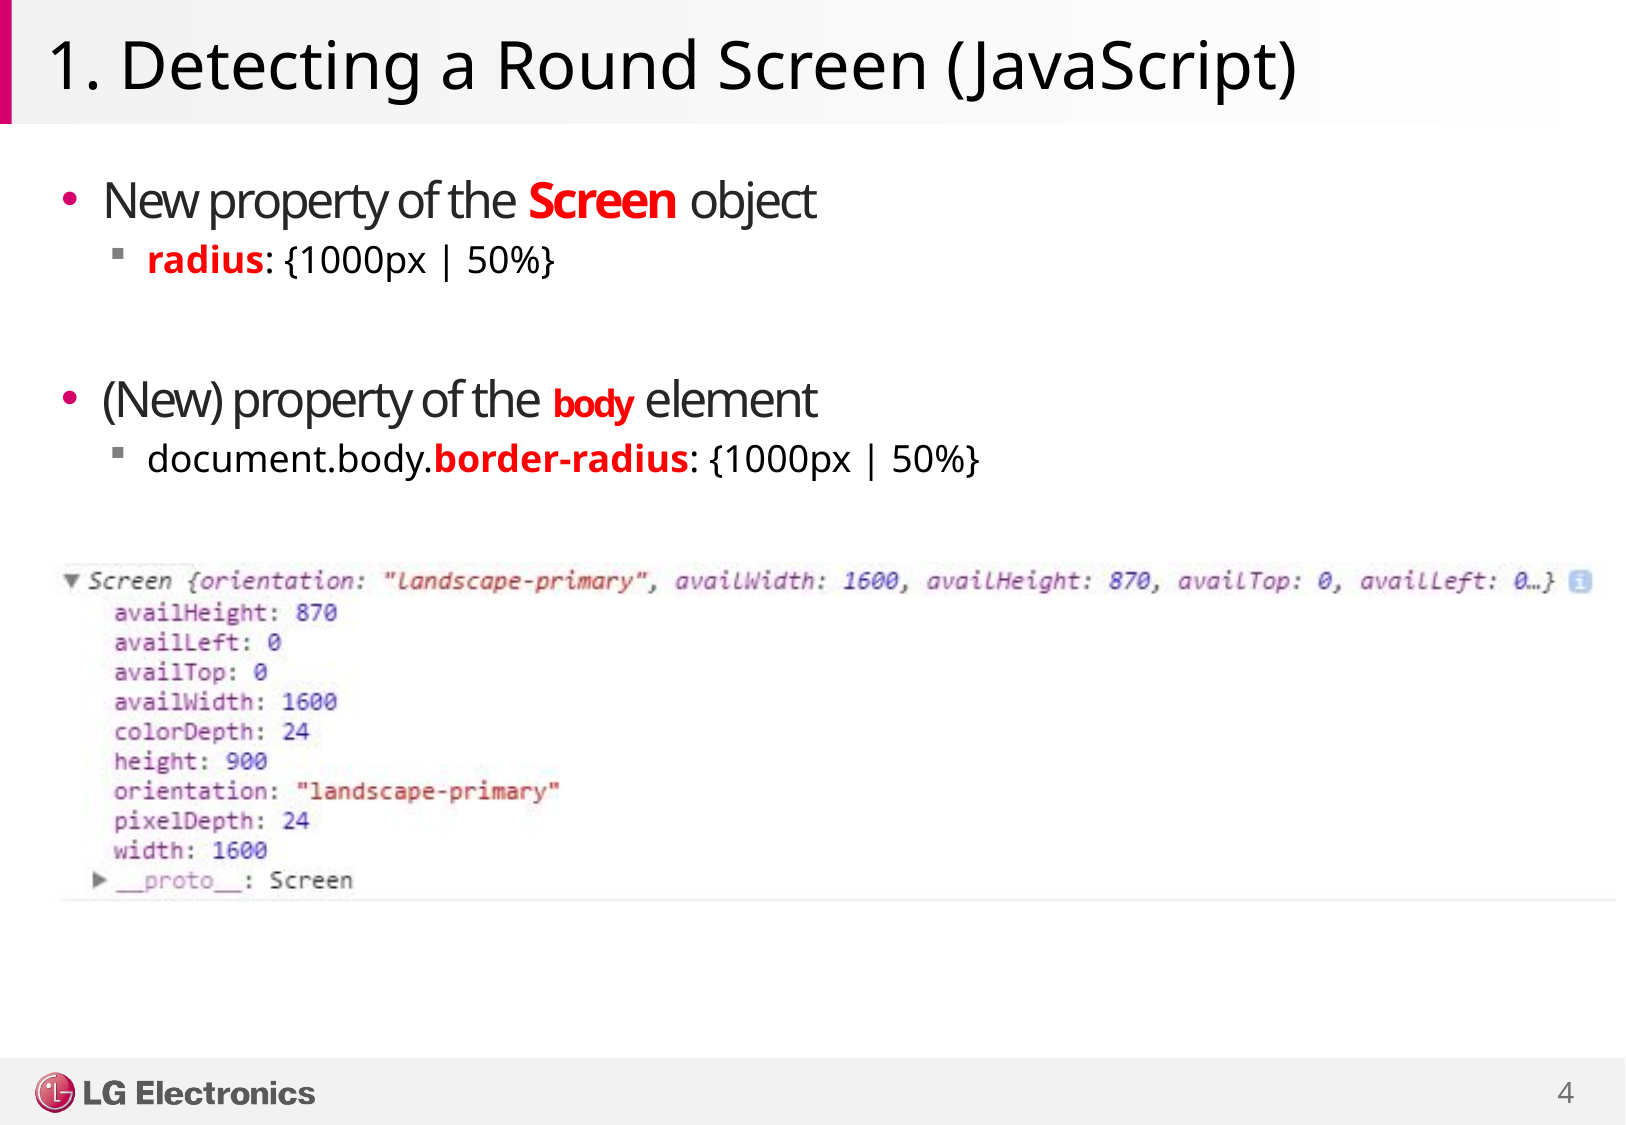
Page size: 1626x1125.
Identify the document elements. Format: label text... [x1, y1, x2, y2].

list New property of the Screen object radius: {1000px | 50%} (New) property of the body element document.body.border-radius: {1000px | 50%} [31, 160, 1594, 1047]
title 1. Detecting a Round Screen (JavaScript) [31, 11, 1593, 114]
picture [51, 562, 1616, 906]
picture [32, 1071, 317, 1113]
